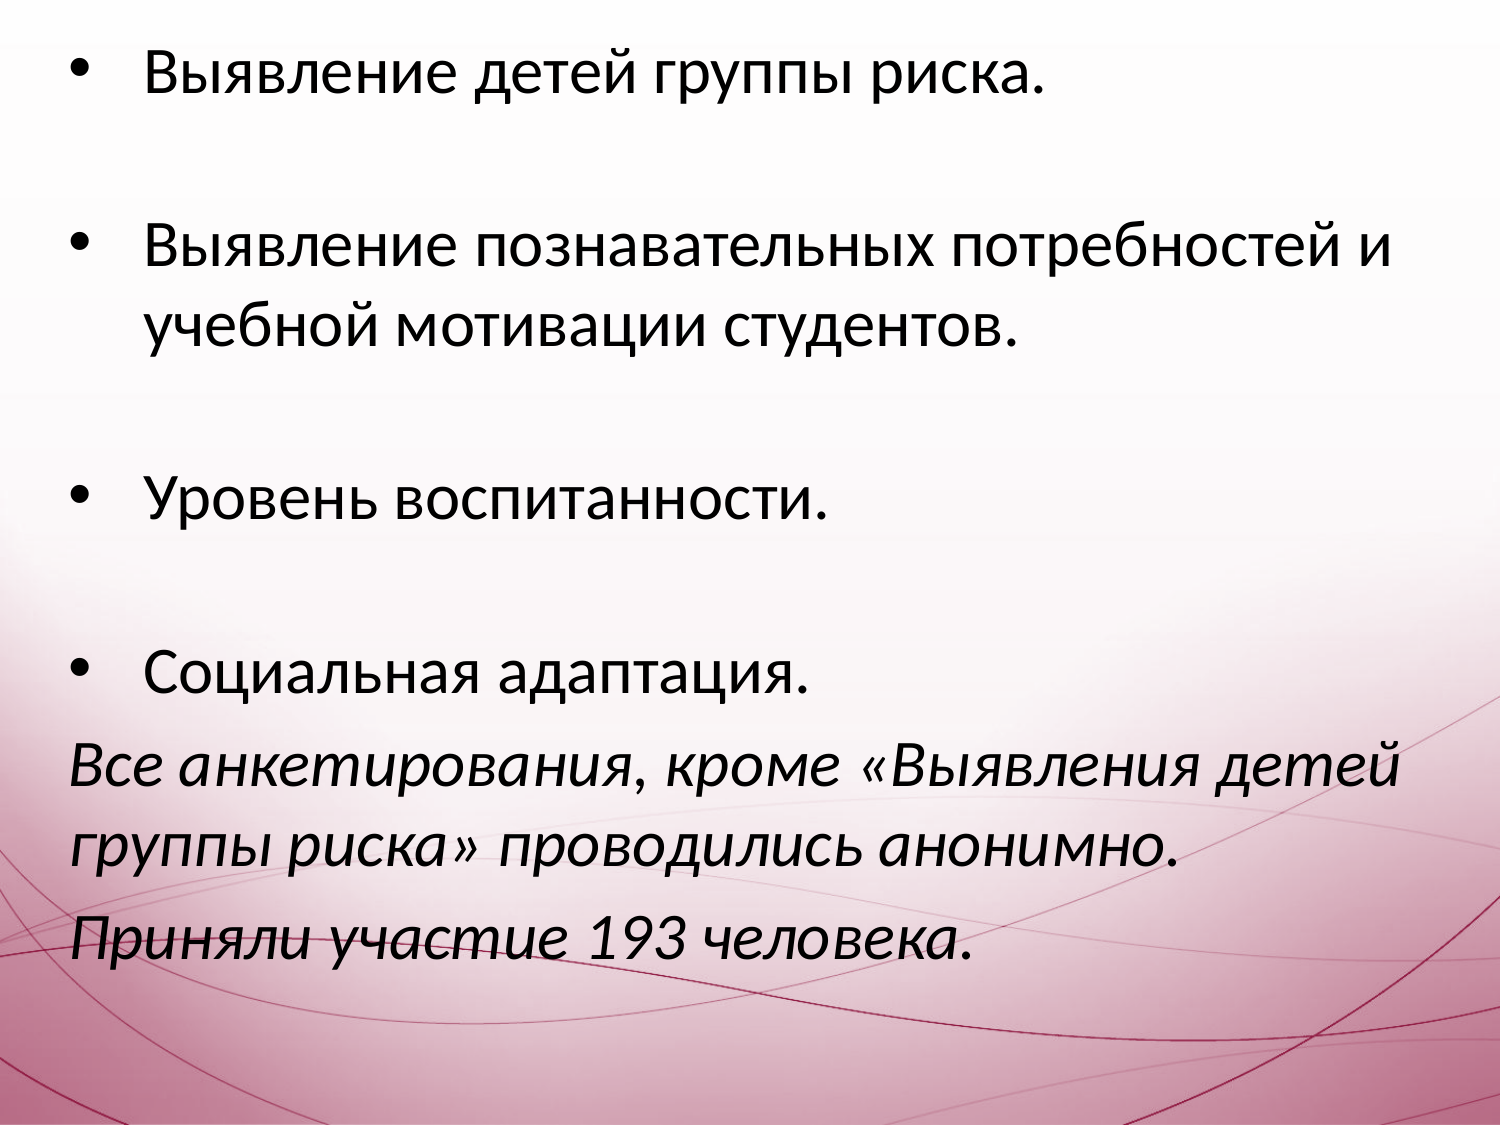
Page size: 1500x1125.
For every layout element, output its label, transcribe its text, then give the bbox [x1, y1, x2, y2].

subtitle Выявление детей группы риска. Выявление познавательных потребностей и учебной мотивации студентов. Уровень воспитанности. Социальная адаптация. Все анкетирования, кроме «Выявления детей группы риска» проводились анонимно. Приняли участие 193 человека. [53, 19, 1459, 1039]
